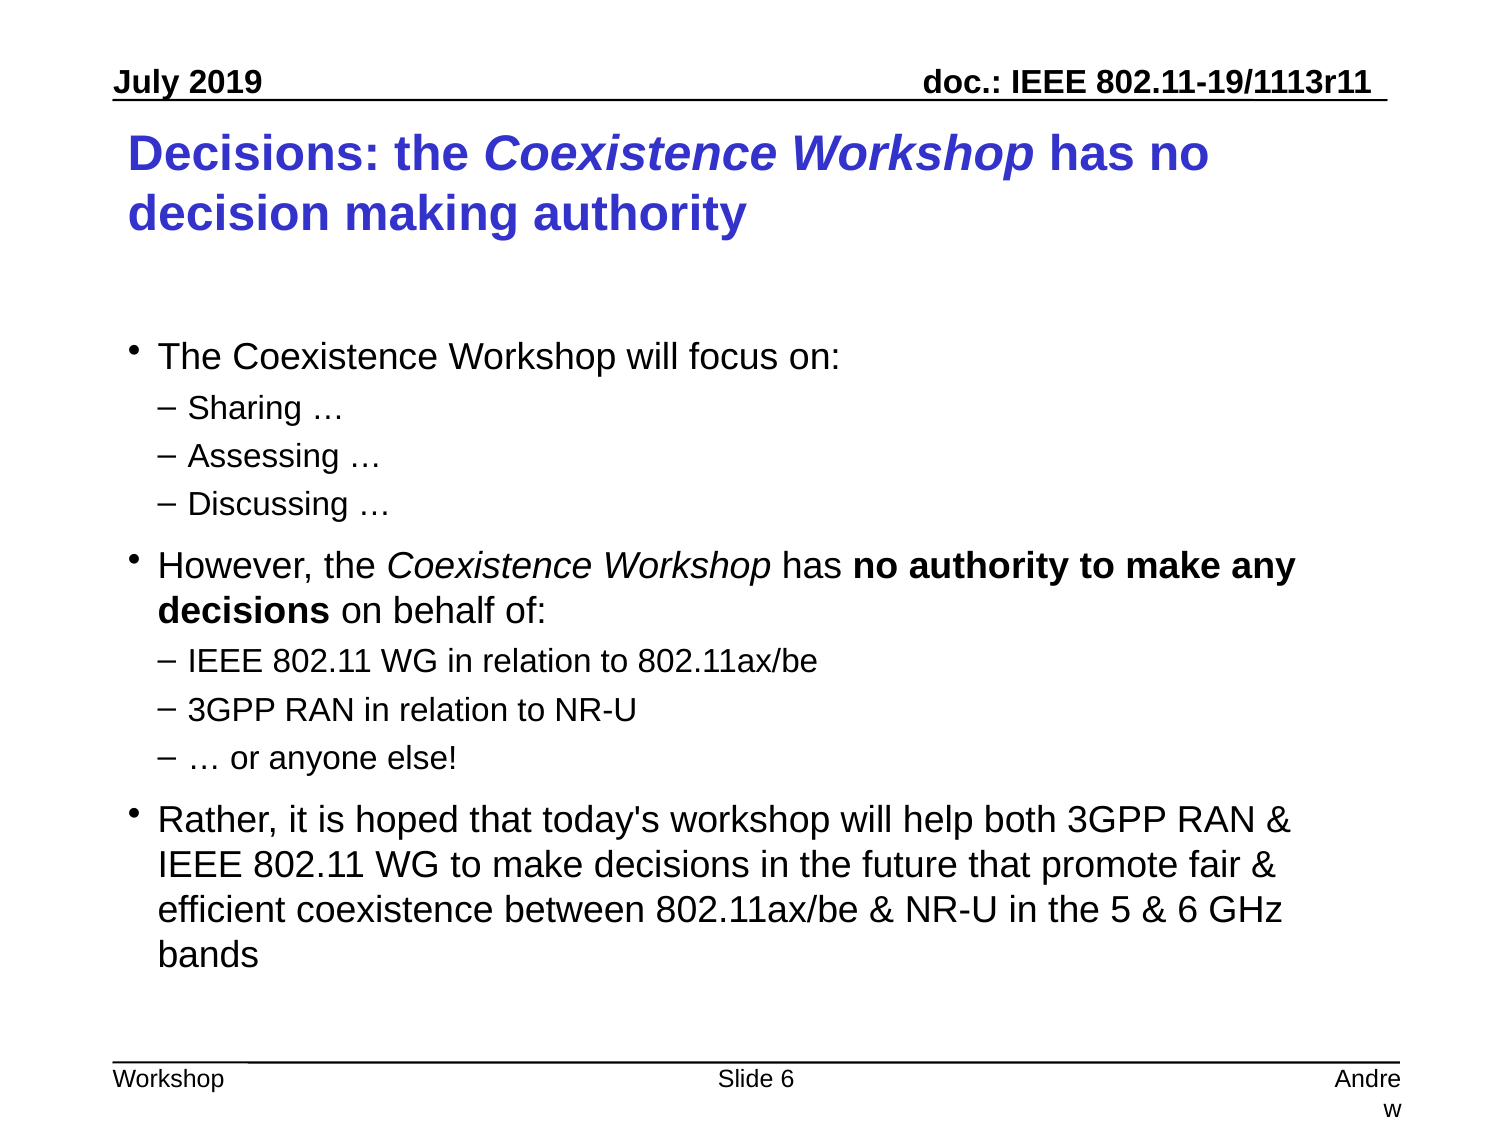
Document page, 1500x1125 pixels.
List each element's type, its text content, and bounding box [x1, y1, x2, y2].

list The Coexistence Workshop will focus on: Sharing … Assessing … Discussing … However, the Coexistence Workshop has no authority to make any decisions on behalf of: IEEE 802.11 WG in relation to 802.11ax/be 3GPP RAN in relation to NR-U … or anyone else! Rather, it is hoped that today's workshop will help both 3GPP RAN & IEEE 802.11 WG to make decisions in the future that promote fair & efficient coexistence between 802.11ax/be & NR-U in the 5 & 6 GHz bands [112, 324, 1388, 1000]
footer Andrew Myles, Cisco [1320, 1061, 1402, 1093]
title Decisions: the Coexistence Workshop has no decision making authority [112, 112, 1388, 288]
slide_number Slide 6 [709, 1061, 803, 1093]
